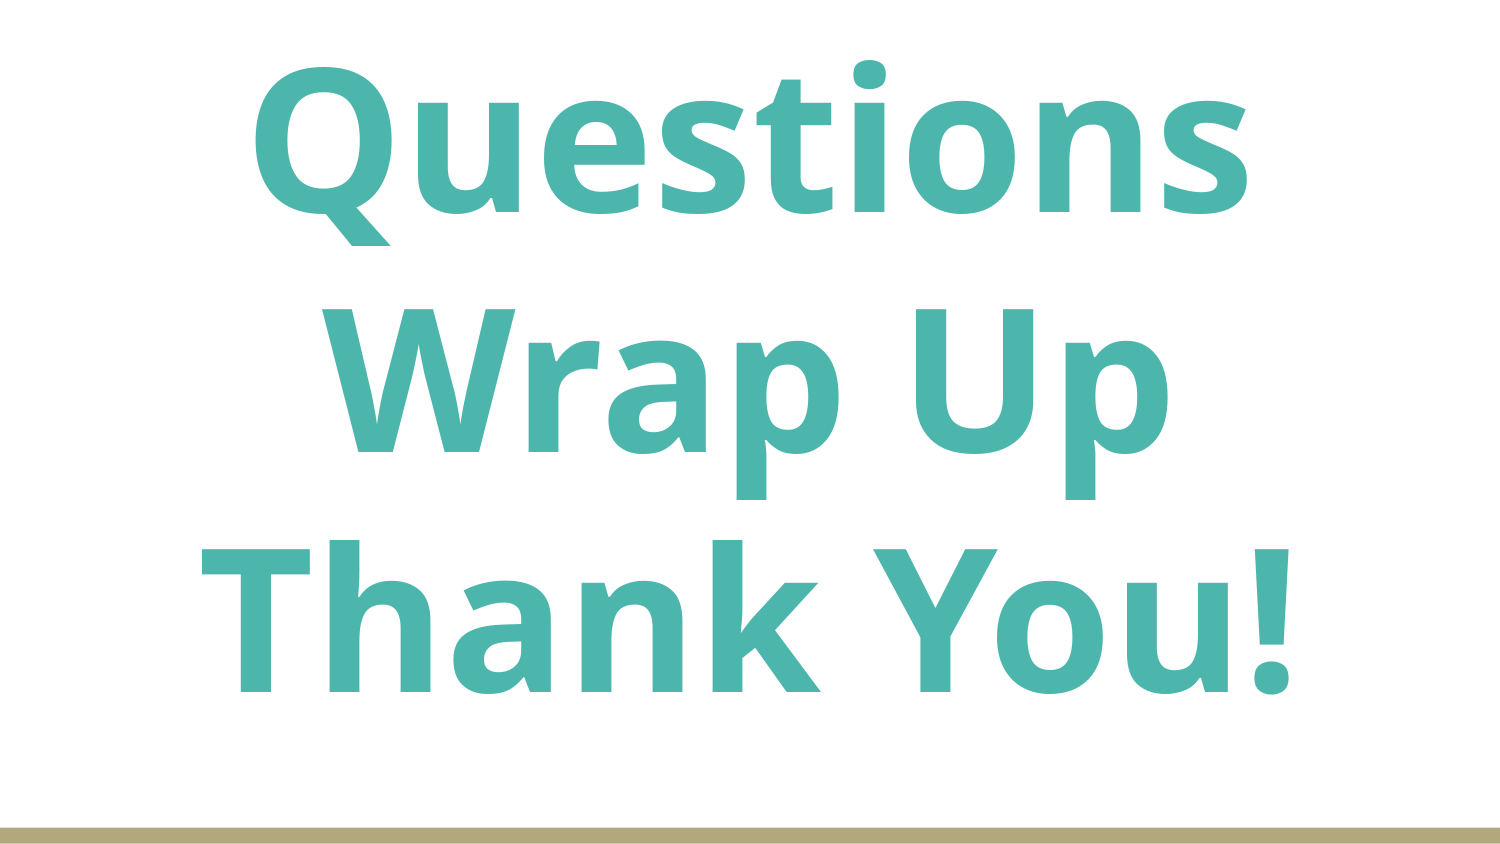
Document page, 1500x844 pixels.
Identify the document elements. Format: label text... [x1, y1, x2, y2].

title Questions Wrap Up Thank You! [51, 246, 1449, 500]
